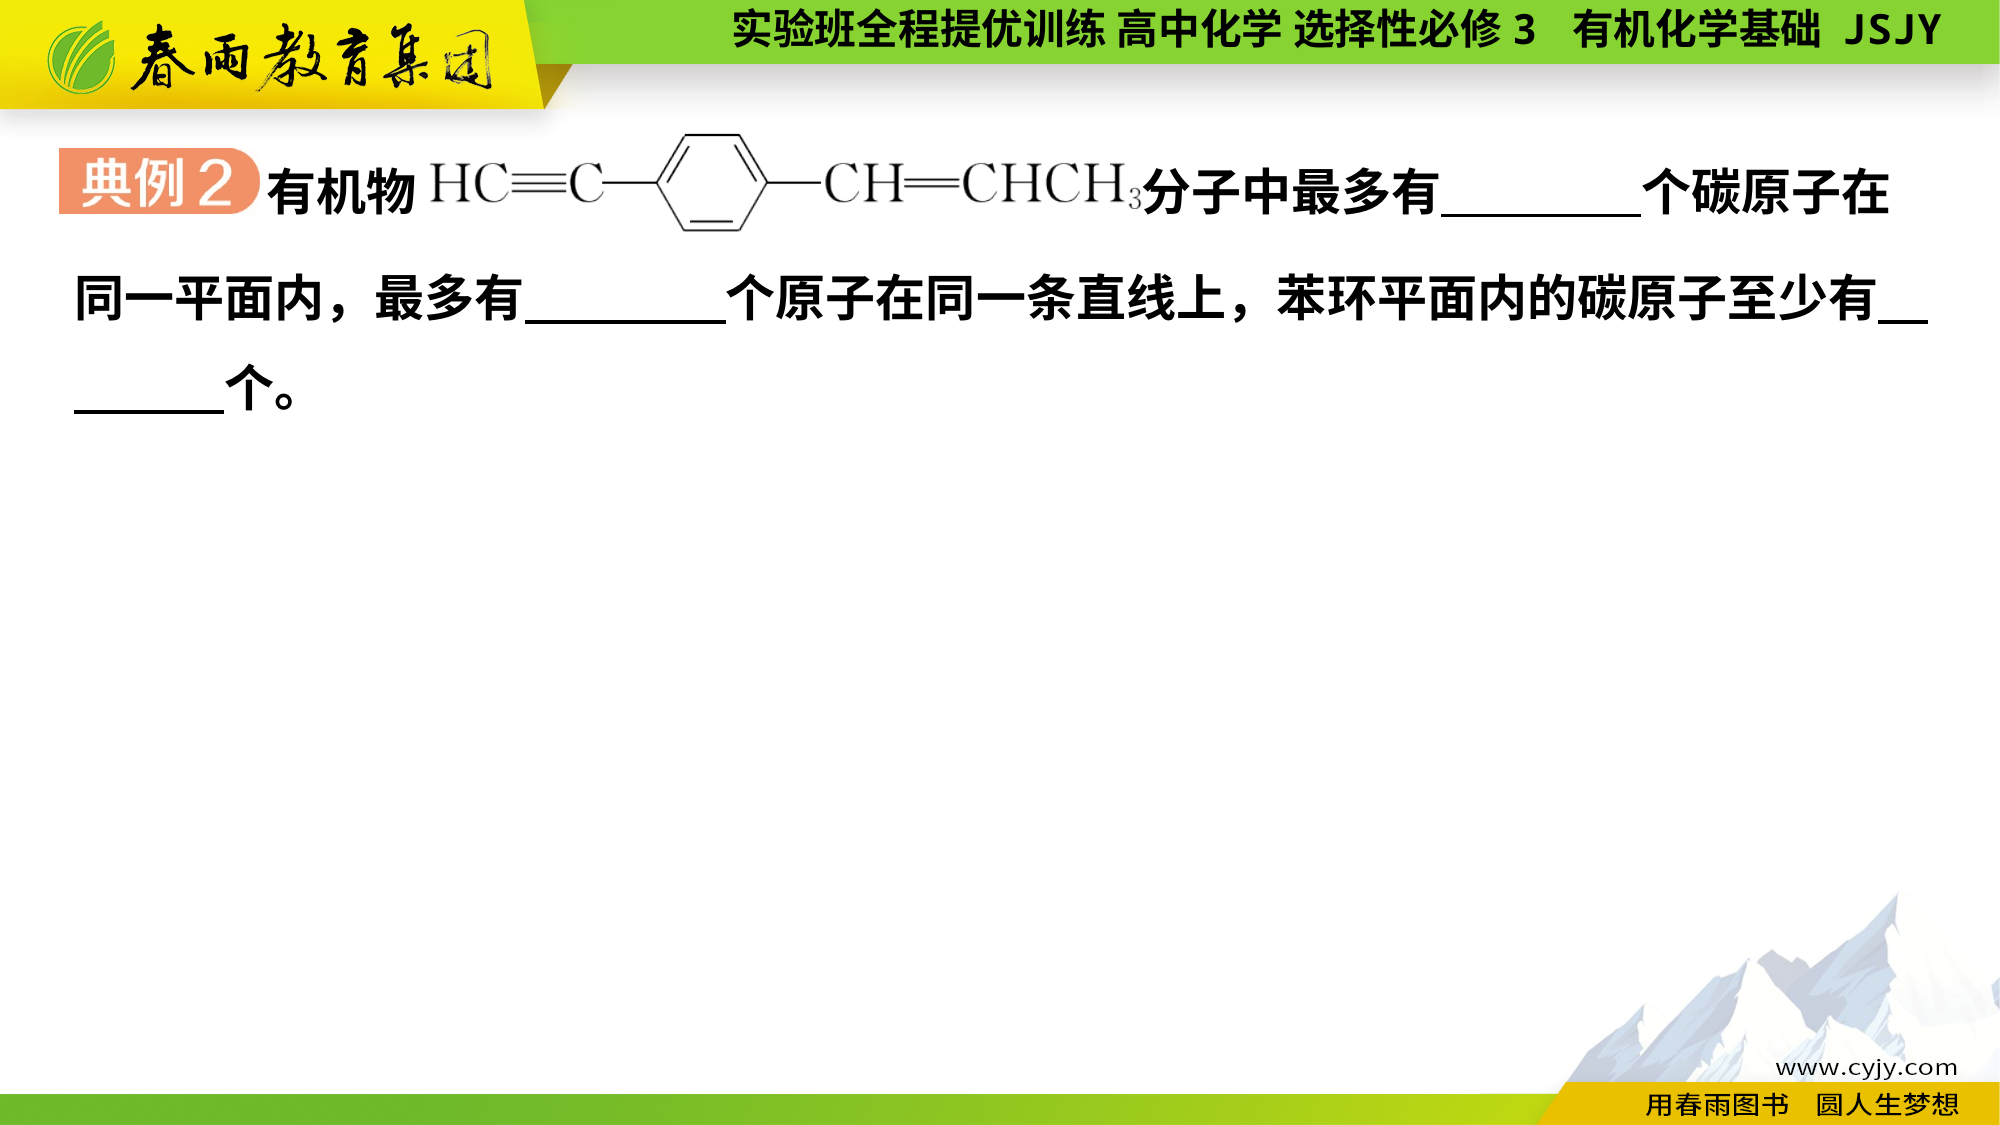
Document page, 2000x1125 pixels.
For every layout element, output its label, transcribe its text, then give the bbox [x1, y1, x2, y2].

list 有机物 分子中最多有 个碳原子在 同一平面内，最多有 个原子在同一条直线上，苯环平面内的碳原子至少有 个。 [59, 122, 1944, 427]
picture [0, 0, 2000, 1125]
